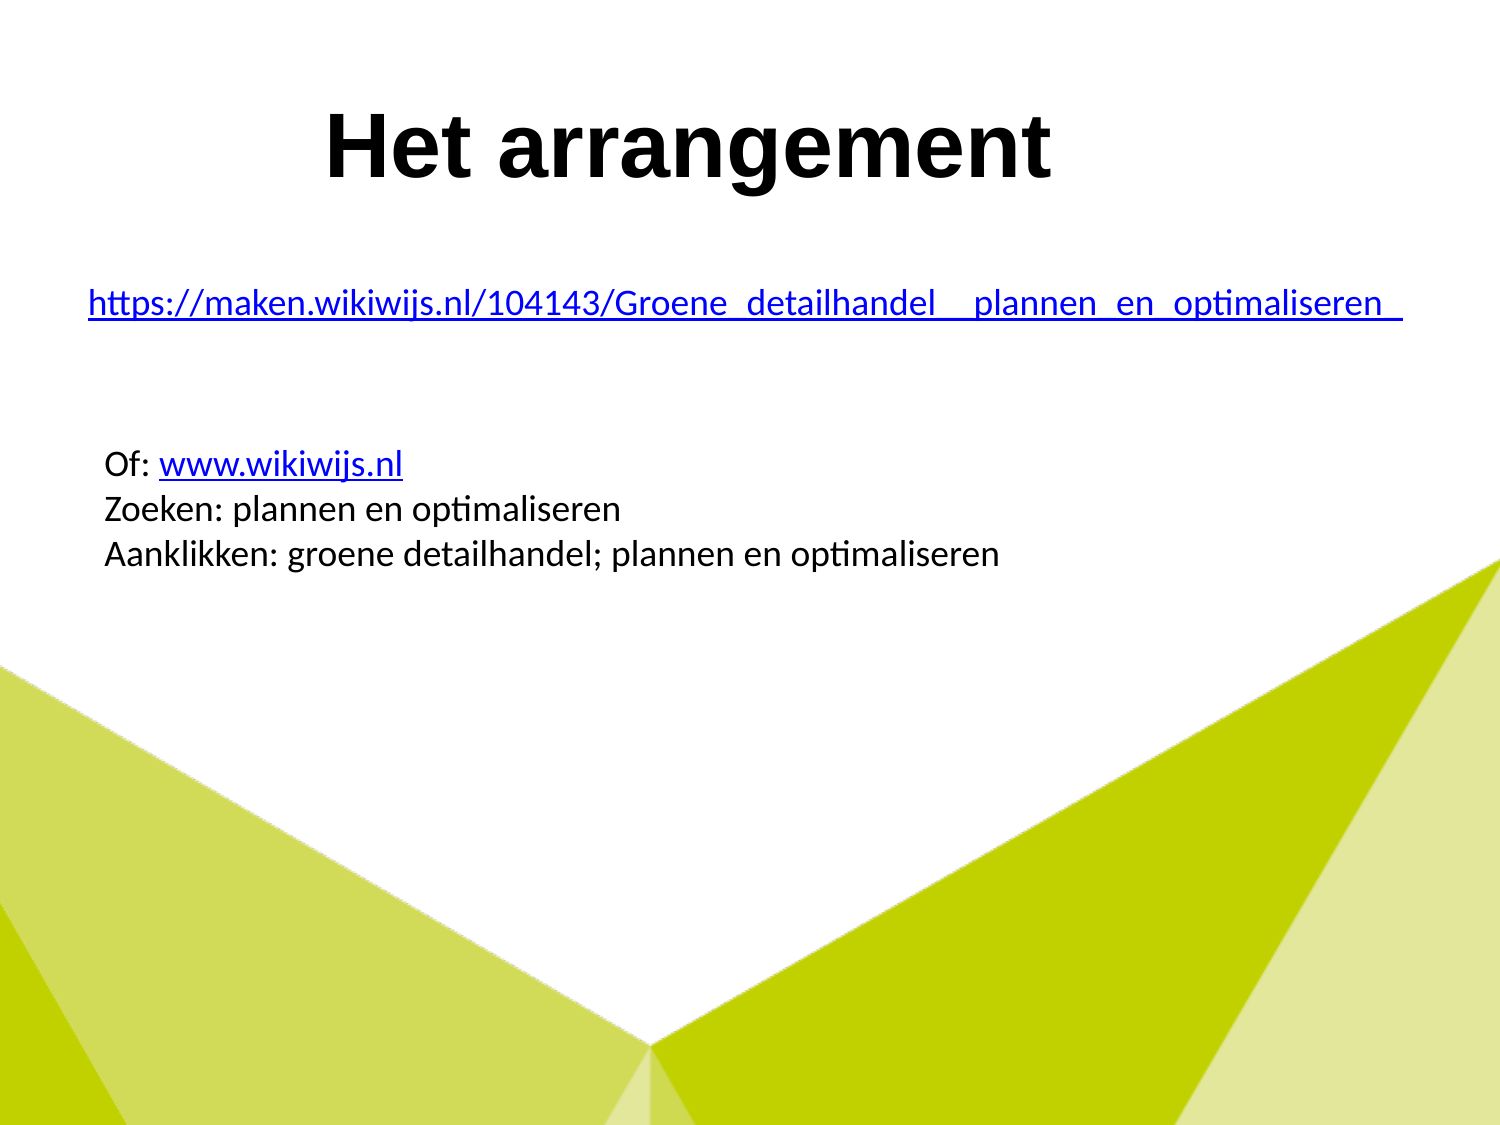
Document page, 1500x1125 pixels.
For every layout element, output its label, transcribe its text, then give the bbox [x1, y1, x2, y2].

text_box Of: www.wikiwijs.nl Zoeken: plannen en optimaliseren Aanklikken: groene detailhandel; plannen en optimaliseren [89, 431, 1387, 483]
text_box https://maken.wikiwijs.nl/104143/Groene_detailhandel__plannen_en_optimaliseren_ [73, 270, 1462, 376]
text_box Het arrangement [202, 78, 1175, 203]
picture [0, 485, 1500, 1125]
